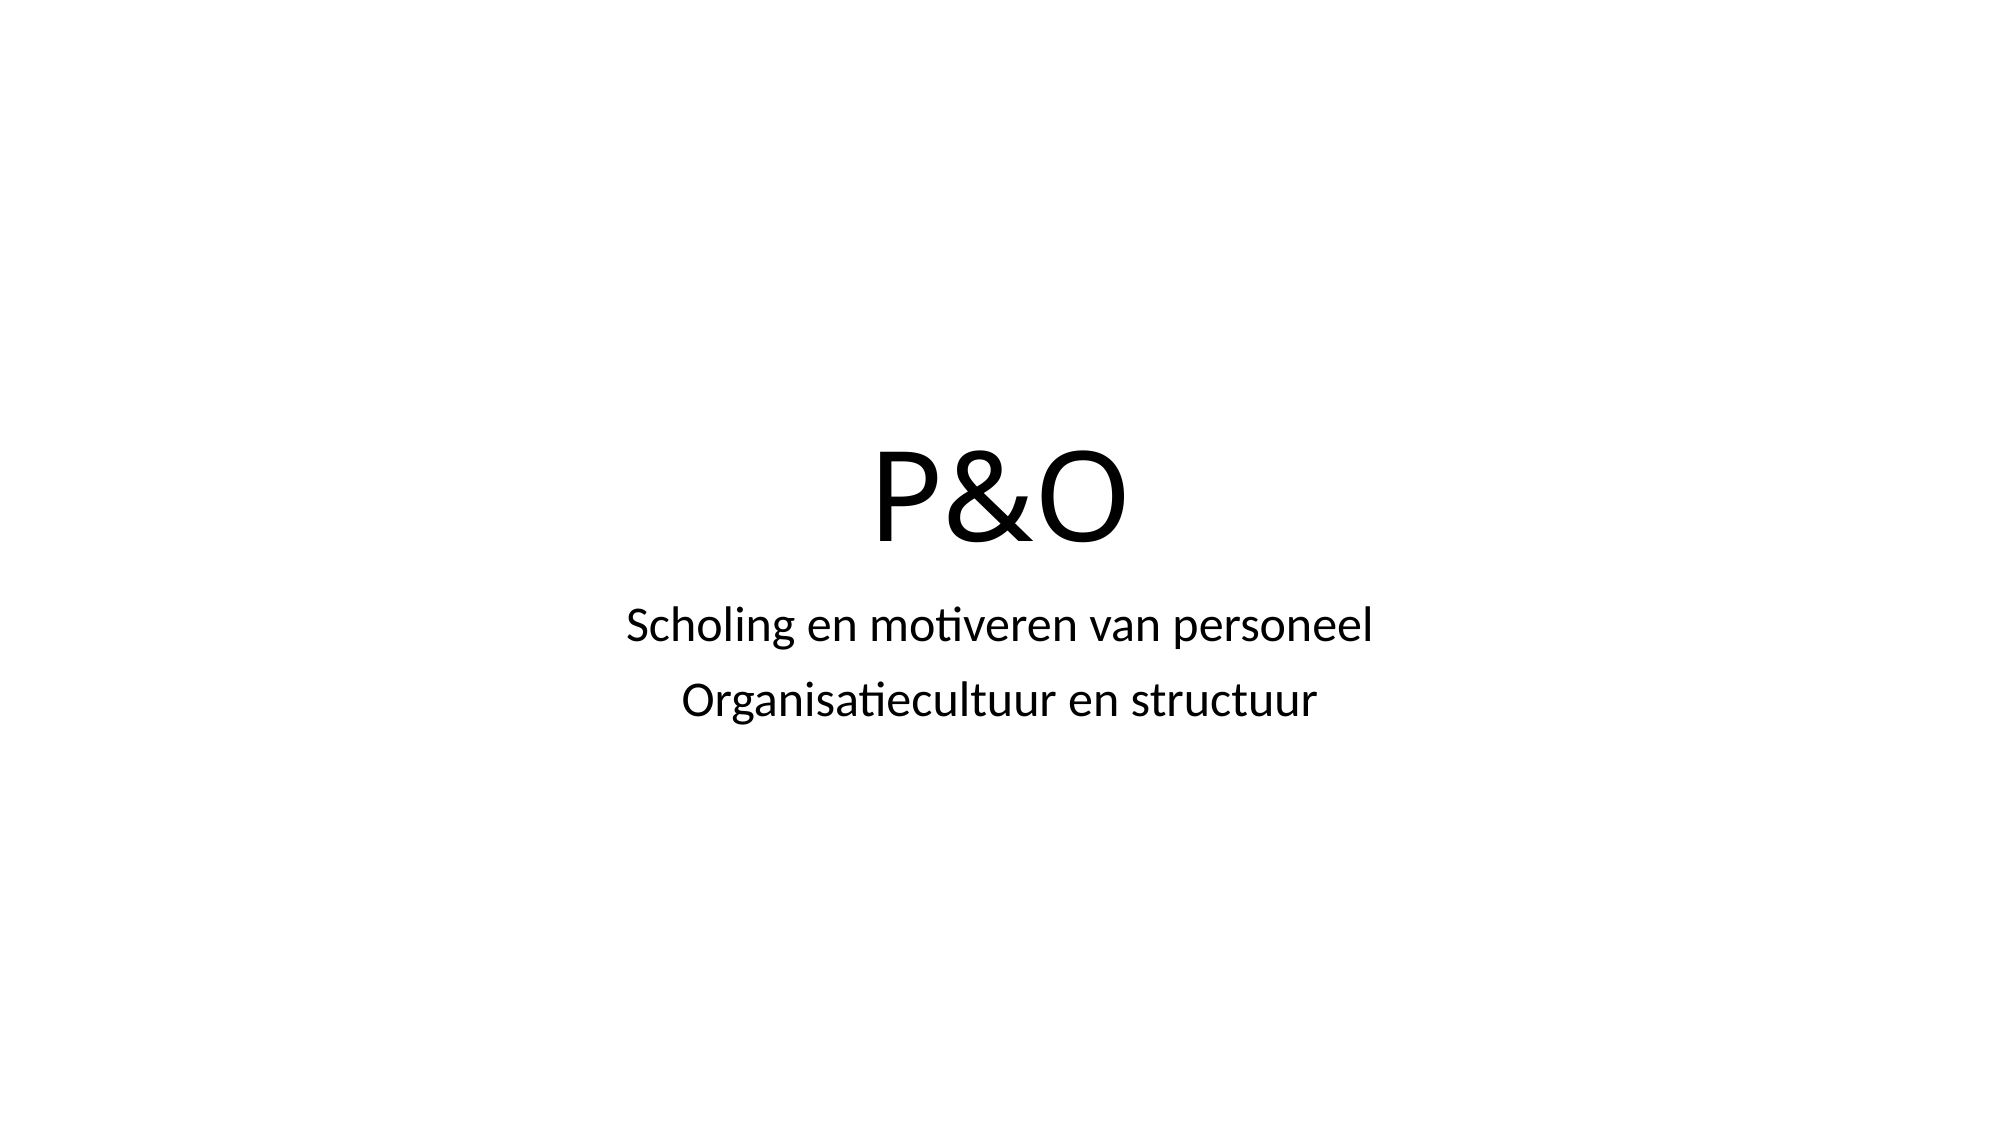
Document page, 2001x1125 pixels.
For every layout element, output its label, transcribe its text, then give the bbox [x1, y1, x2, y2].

subtitle Scholing en motiveren van personeel Organisatiecultuur en structuur [249, 590, 1750, 863]
title P&O [249, 184, 1750, 576]
